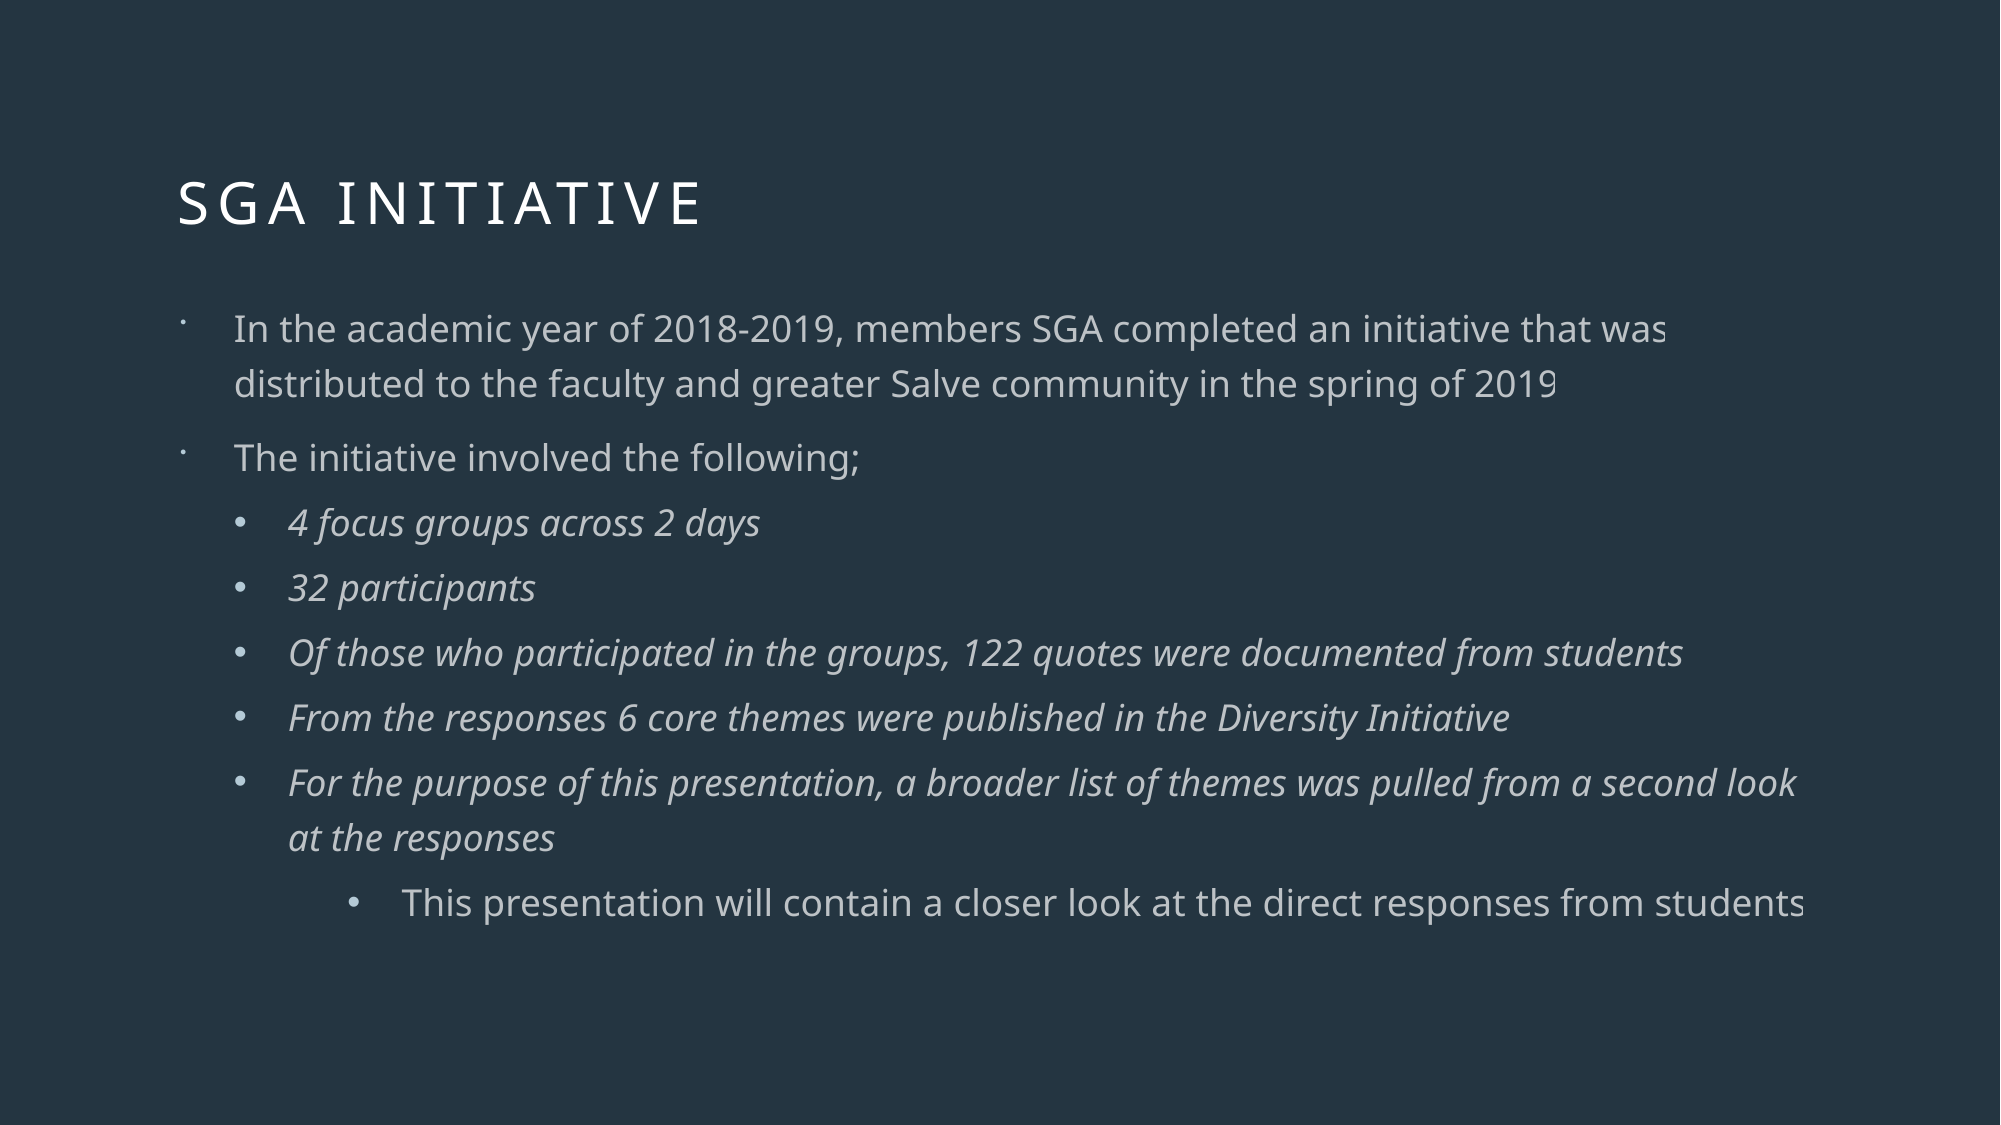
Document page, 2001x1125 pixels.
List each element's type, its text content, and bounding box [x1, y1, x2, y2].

list In the academic year of 2018-2019, members SGA completed an initiative that was distributed to the faculty and greater Salve community in the spring of 2019 The initiative involved the following; 4 focus groups across 2 days 32 participants Of those who participated in the groups, 122 quotes were documented from students From the responses 6 core themes were published in the Diversity Initiative For the purpose of this presentation, a broader list of themes was pulled from a second look at the responses This presentation will contain a closer look at the direct responses from students [177, 293, 1822, 947]
title SGA Initiative [177, 165, 1822, 274]
